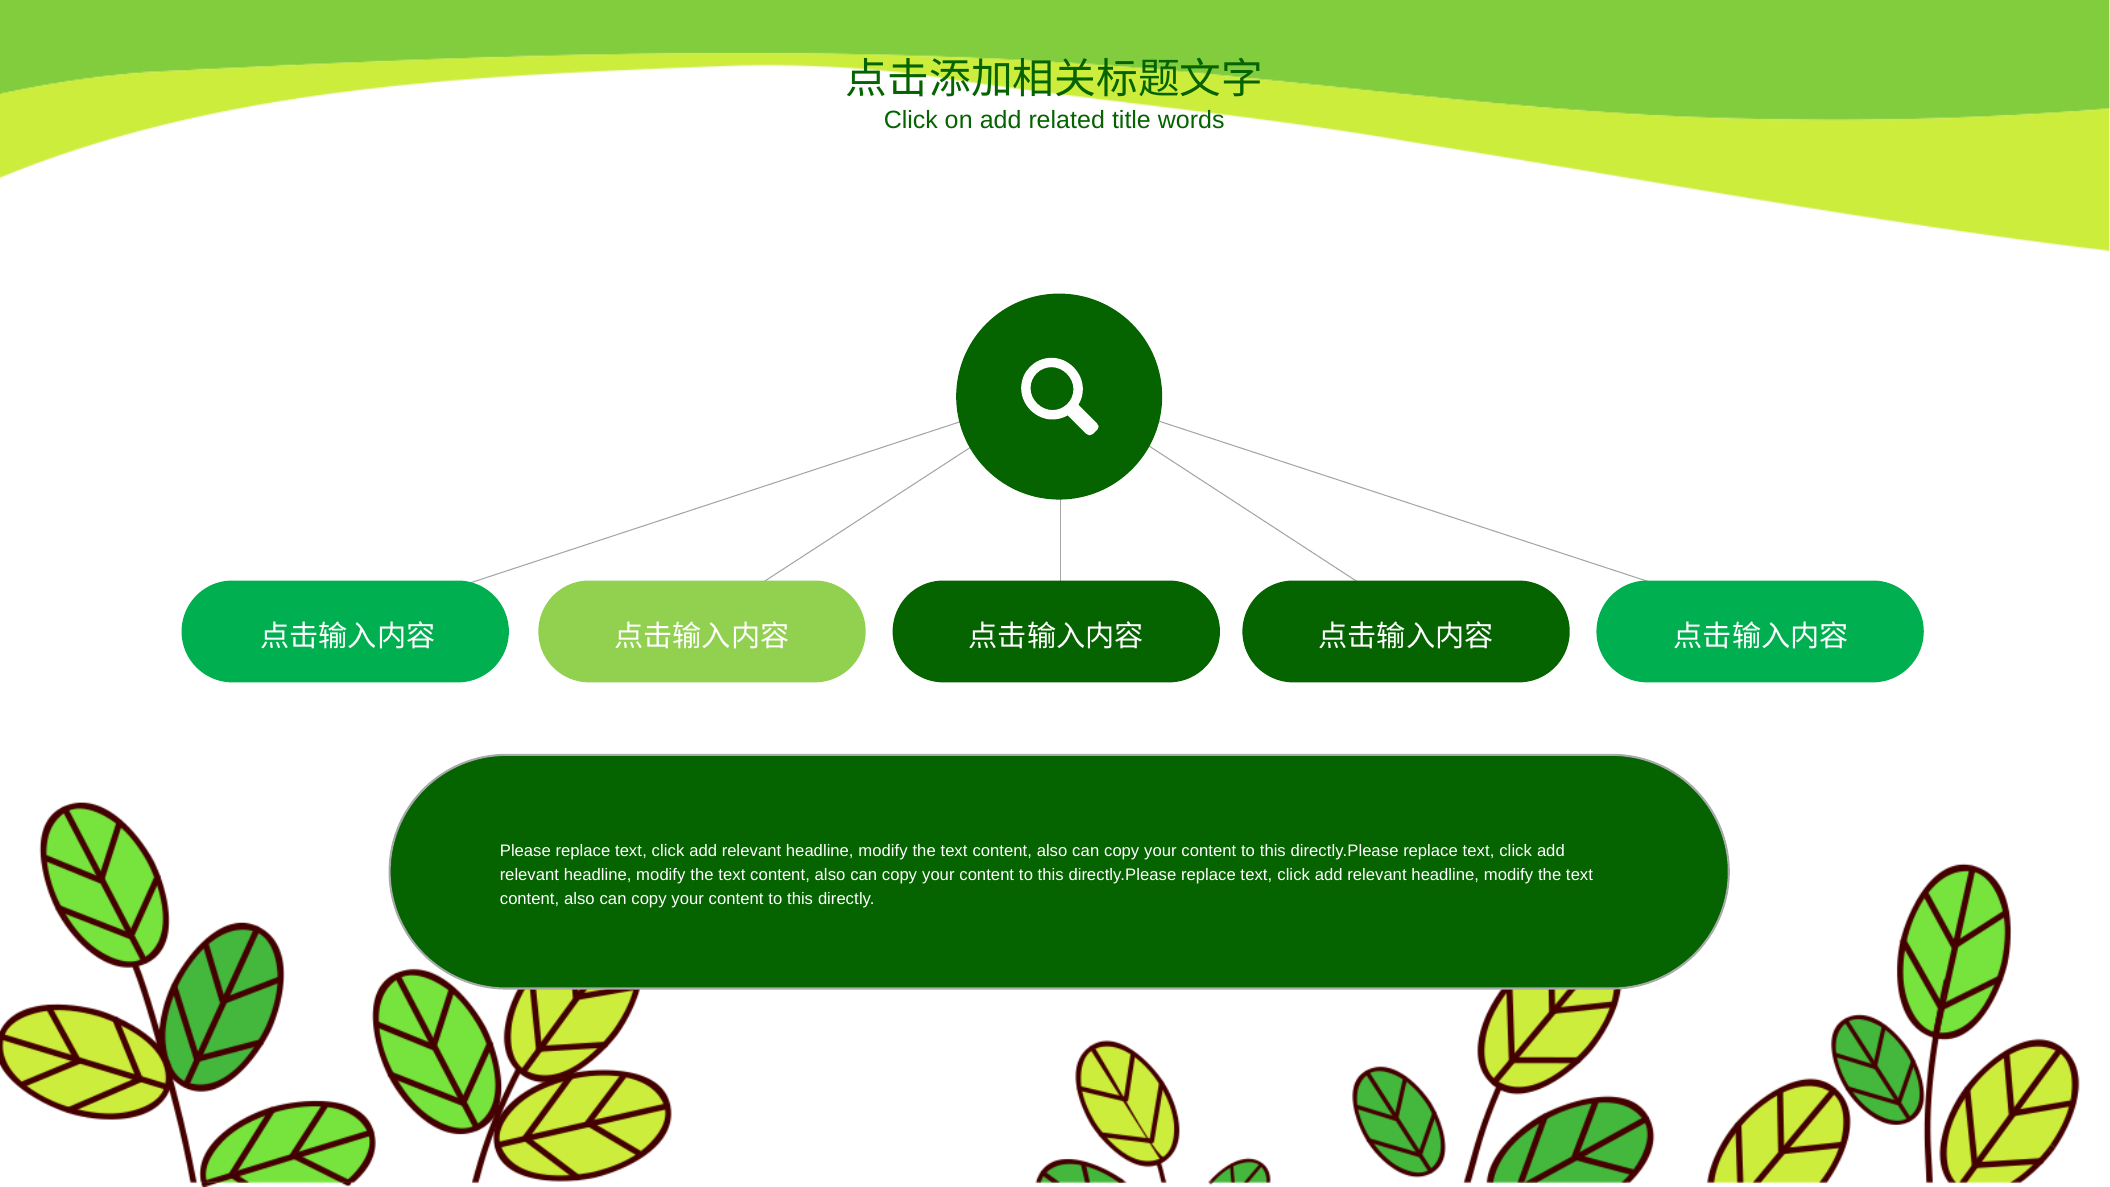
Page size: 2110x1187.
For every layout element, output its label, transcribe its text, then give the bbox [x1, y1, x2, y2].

text_box [195, 580, 495, 596]
picture [0, 0, 2110, 1187]
text_box [552, 667, 852, 683]
text_box Please replace text, click add relevant headline, modify the text content, also can copy your content to this directly.Please replace text, click add relevant headline, modify the text content, also can copy your content to this directly.Please replace text, click add relevant headline, modify the text content, also can copy your content to this directly. [499, 806, 1607, 938]
text_box [1610, 667, 1910, 683]
text_box Click on add related title words [864, 95, 1246, 158]
text_box 点击输入内容 [185, 596, 511, 667]
text_box 点击输入内容 [1598, 595, 1924, 667]
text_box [956, 293, 1163, 500]
text_box [1256, 667, 1556, 683]
text_box 点击输入内容 [893, 596, 1219, 667]
text_box [181, 613, 185, 650]
text_box [907, 667, 1206, 683]
text_box 点击添加相关标题文字 [803, 44, 1307, 107]
text_box 点击输入内容 [1243, 596, 1569, 667]
text_box [389, 754, 1729, 989]
text_box [552, 580, 852, 596]
text_box [906, 580, 1206, 596]
text_box 点击输入内容 [539, 596, 865, 667]
text_box [1611, 580, 1909, 595]
text_box [1256, 580, 1556, 596]
text_box [195, 667, 495, 683]
